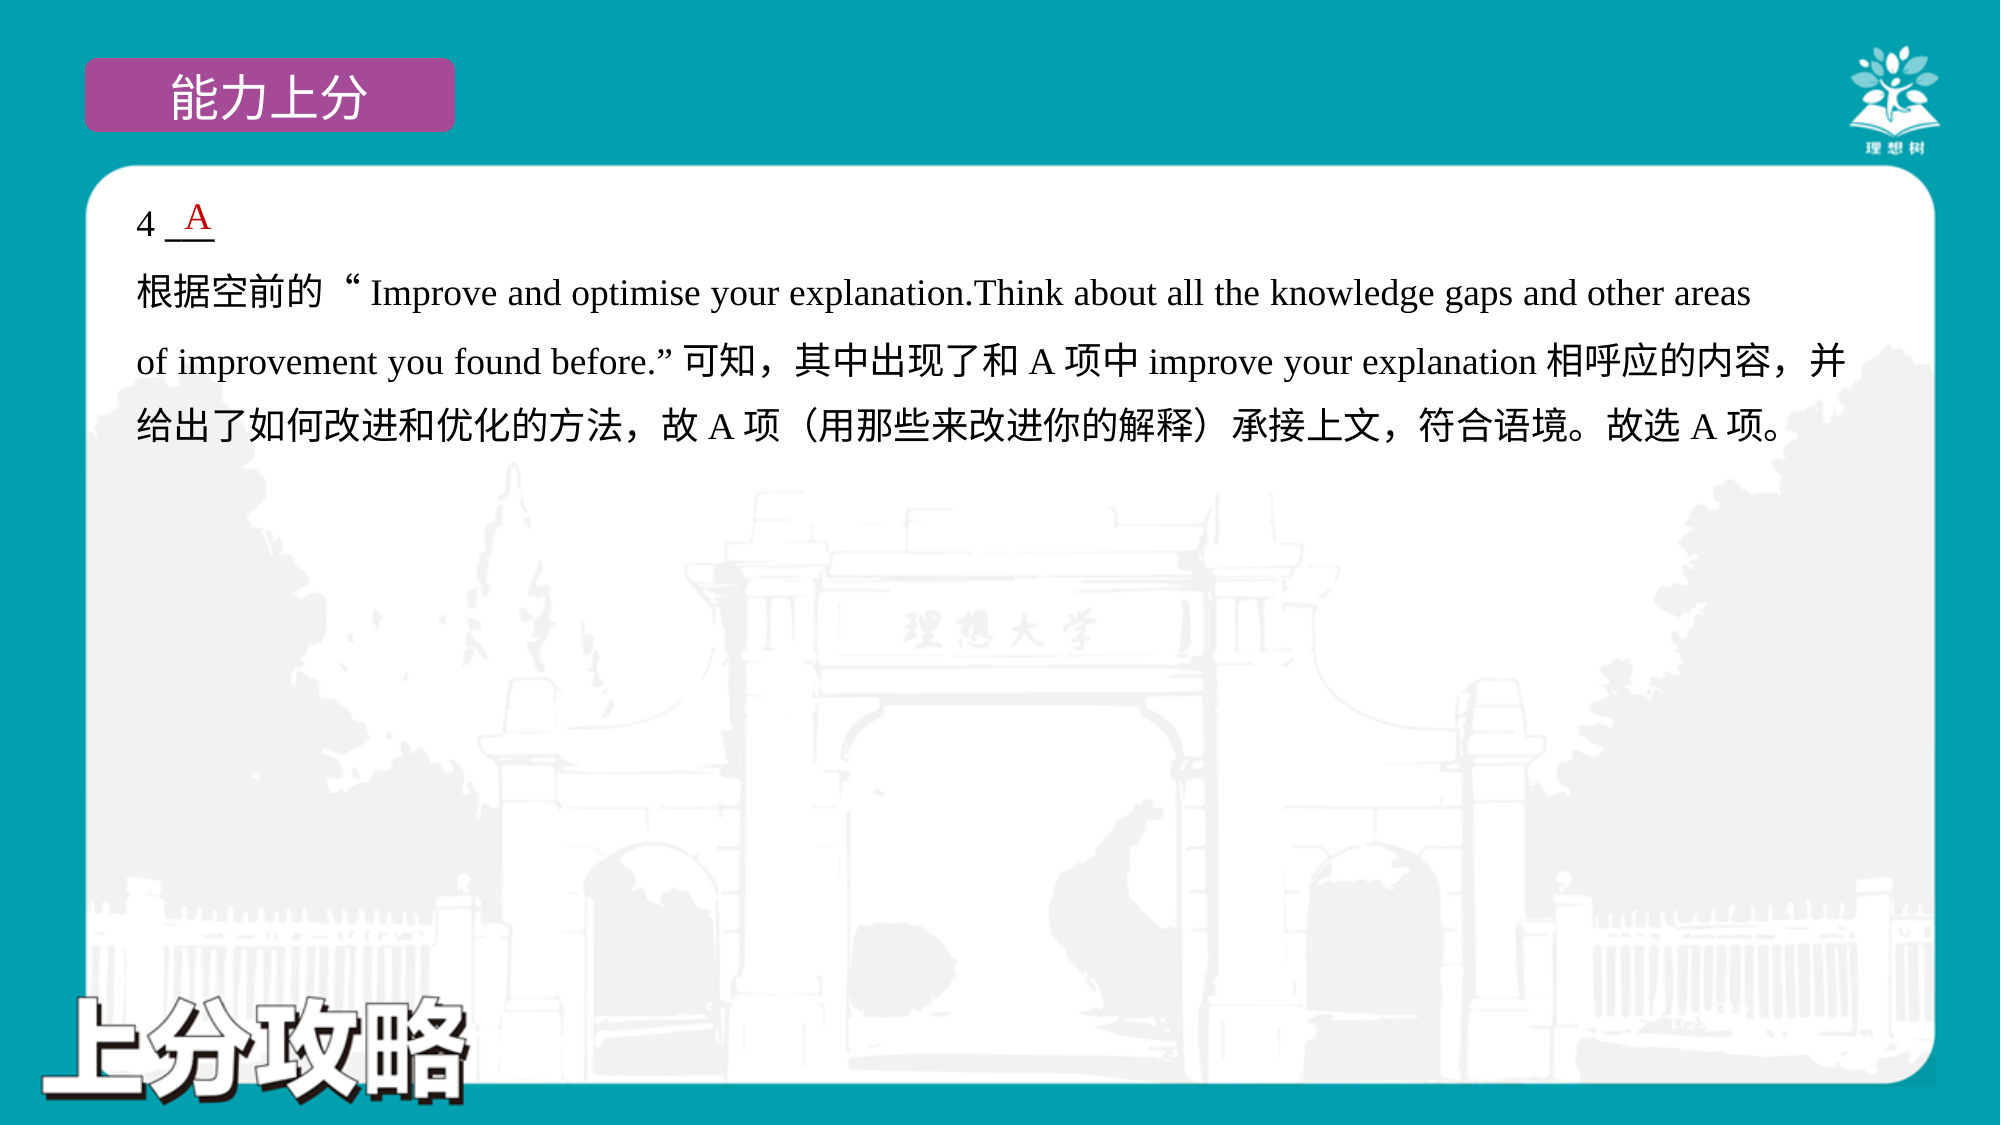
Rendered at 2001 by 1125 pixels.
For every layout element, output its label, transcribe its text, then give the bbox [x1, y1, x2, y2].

text_box 4 ___ [136, 176, 1865, 237]
picture [0, 0, 2000, 1125]
text_box A [170, 170, 226, 230]
text_box 根据空前的“Improve and optimise your explanation.Think about all the knowledge gaps and other areas of improvement you found before.”可知，其中出现了和A项中improve your explanation相呼应的内容，并 给出了如何改进和优化的方法，故A项（用那些来改进你的解释）承接上文，符合语境。故选A项。 [136, 244, 1865, 441]
